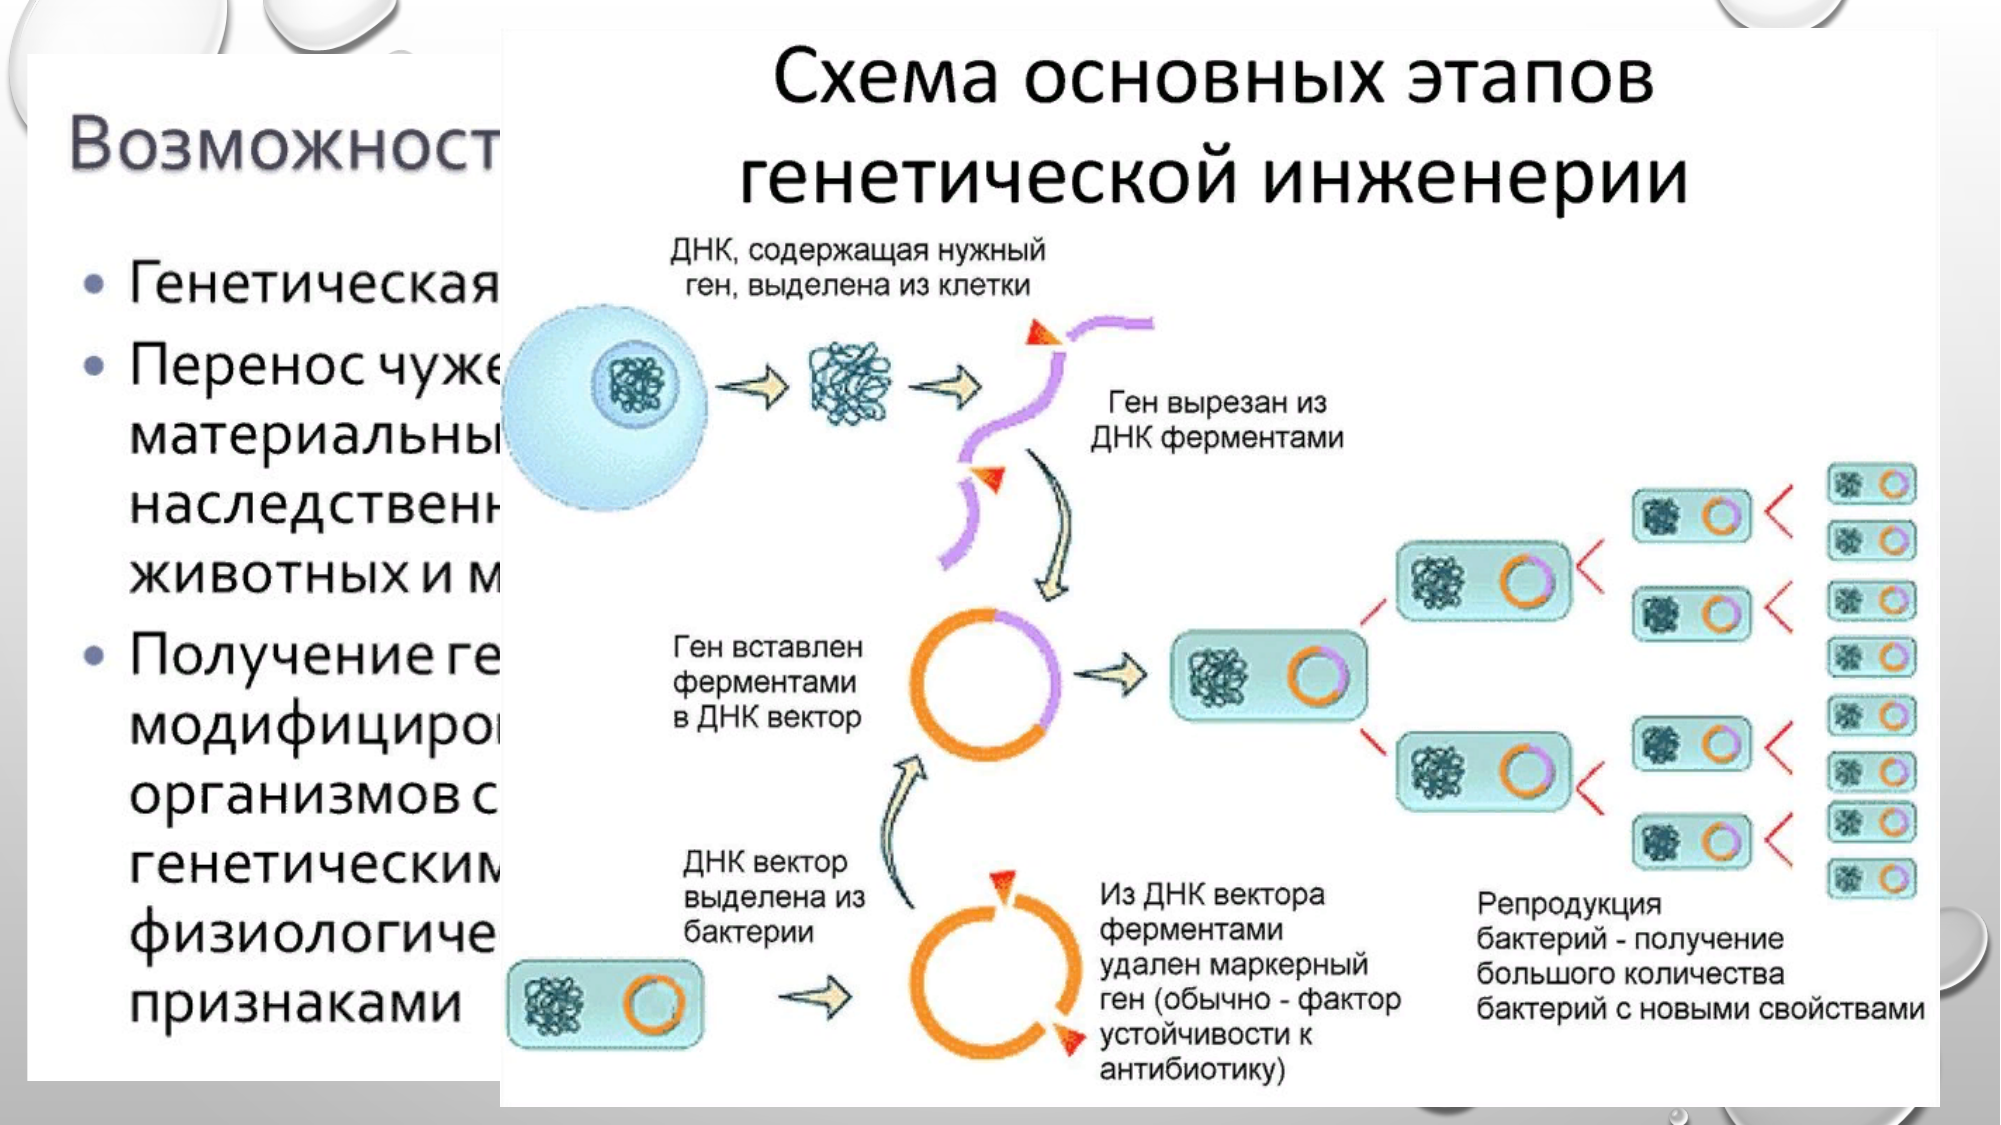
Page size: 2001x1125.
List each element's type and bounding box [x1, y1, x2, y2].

list [27, 54, 493, 1081]
picture [0, 0, 2000, 1125]
